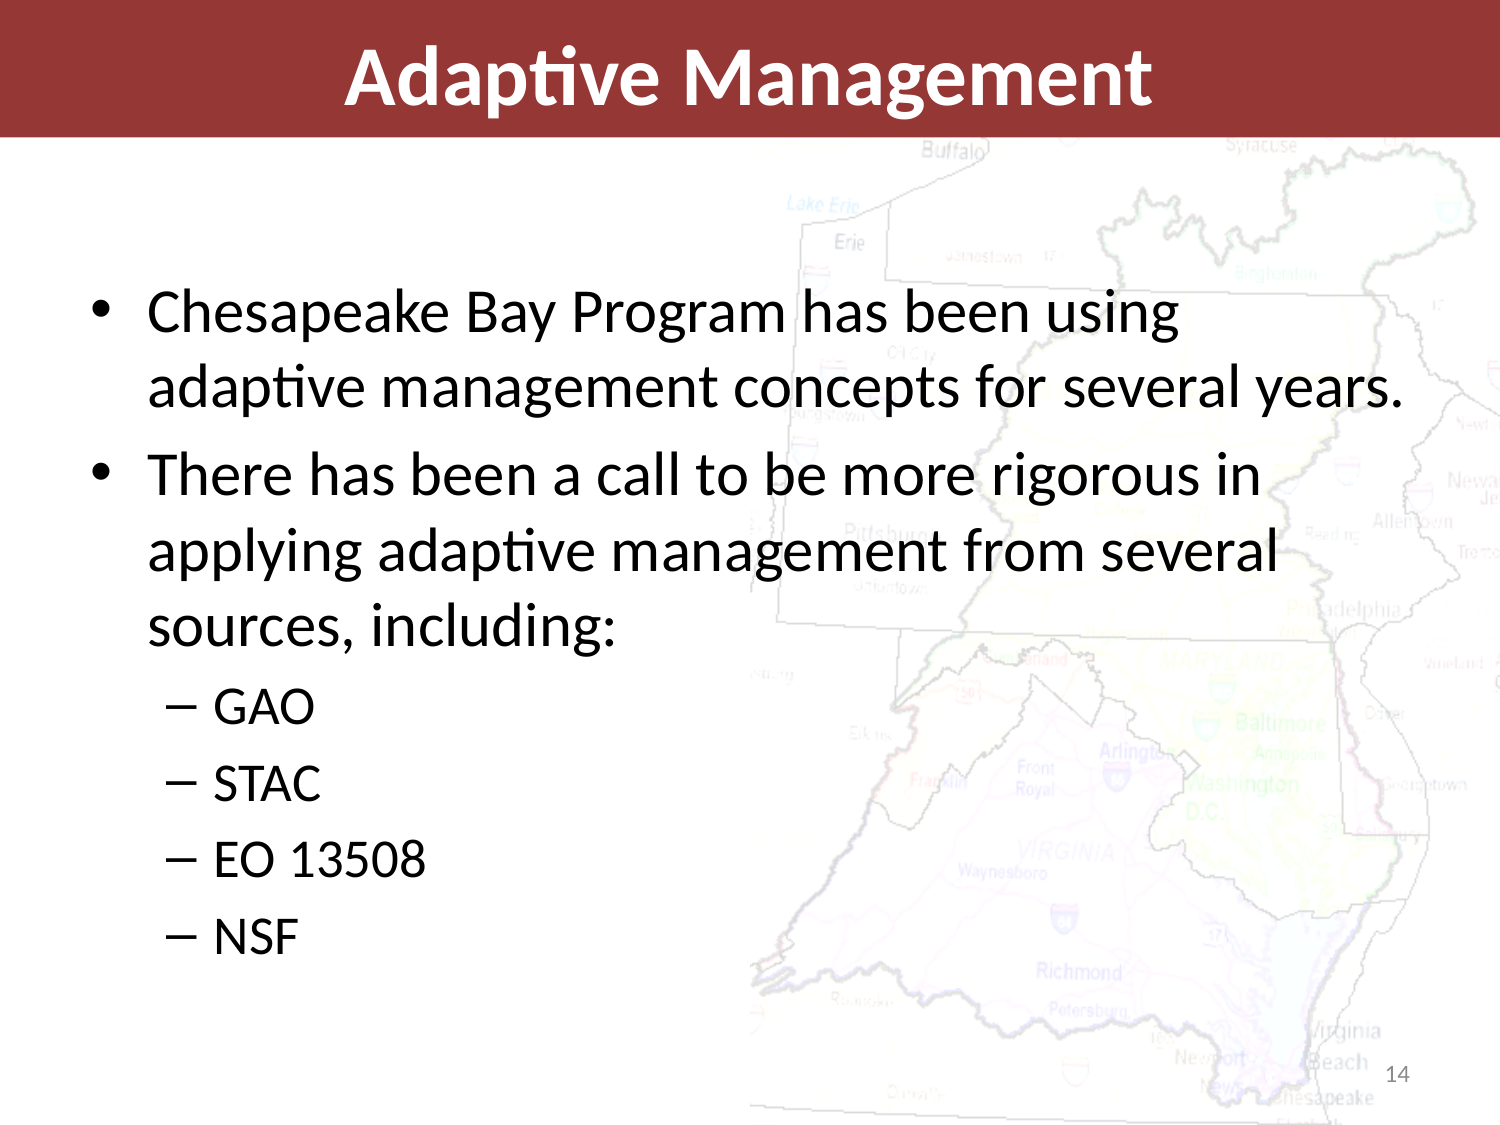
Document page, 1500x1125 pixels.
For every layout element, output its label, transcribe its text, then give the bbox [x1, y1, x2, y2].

text_box [0, 0, 1500, 138]
title Adaptive Management [75, 12, 1425, 130]
slide_number 14 [1074, 1042, 1425, 1103]
list Chesapeake Bay Program has been using adaptive management concepts for several years. There has been a call to be more rigorous in applying adaptive management from several sources, including: GAO STAC EO 13508 NSF [75, 262, 1425, 1005]
